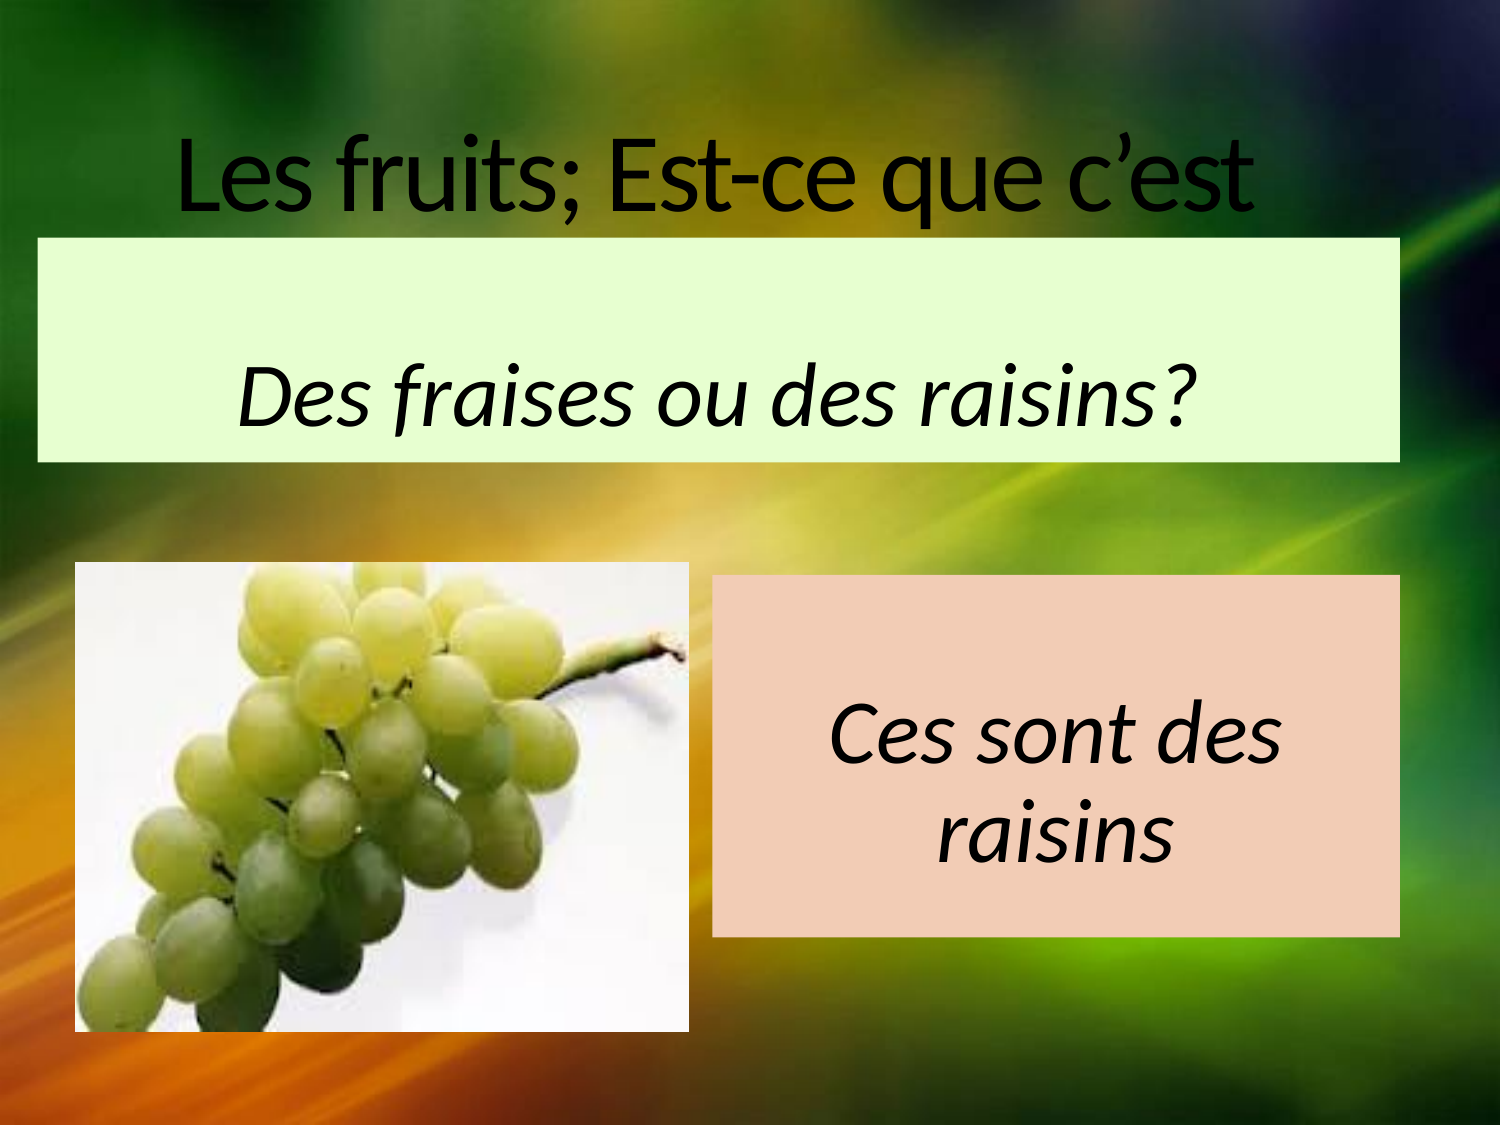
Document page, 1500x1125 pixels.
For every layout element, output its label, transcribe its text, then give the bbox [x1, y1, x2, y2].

title Les fruits; Est-ce que c’est [174, 50, 1331, 237]
text_box Ces sont des raisins [712, 574, 1400, 938]
picture [0, 0, 1500, 1125]
subtitle Des fraises ou des raisins? [37, 237, 1400, 463]
